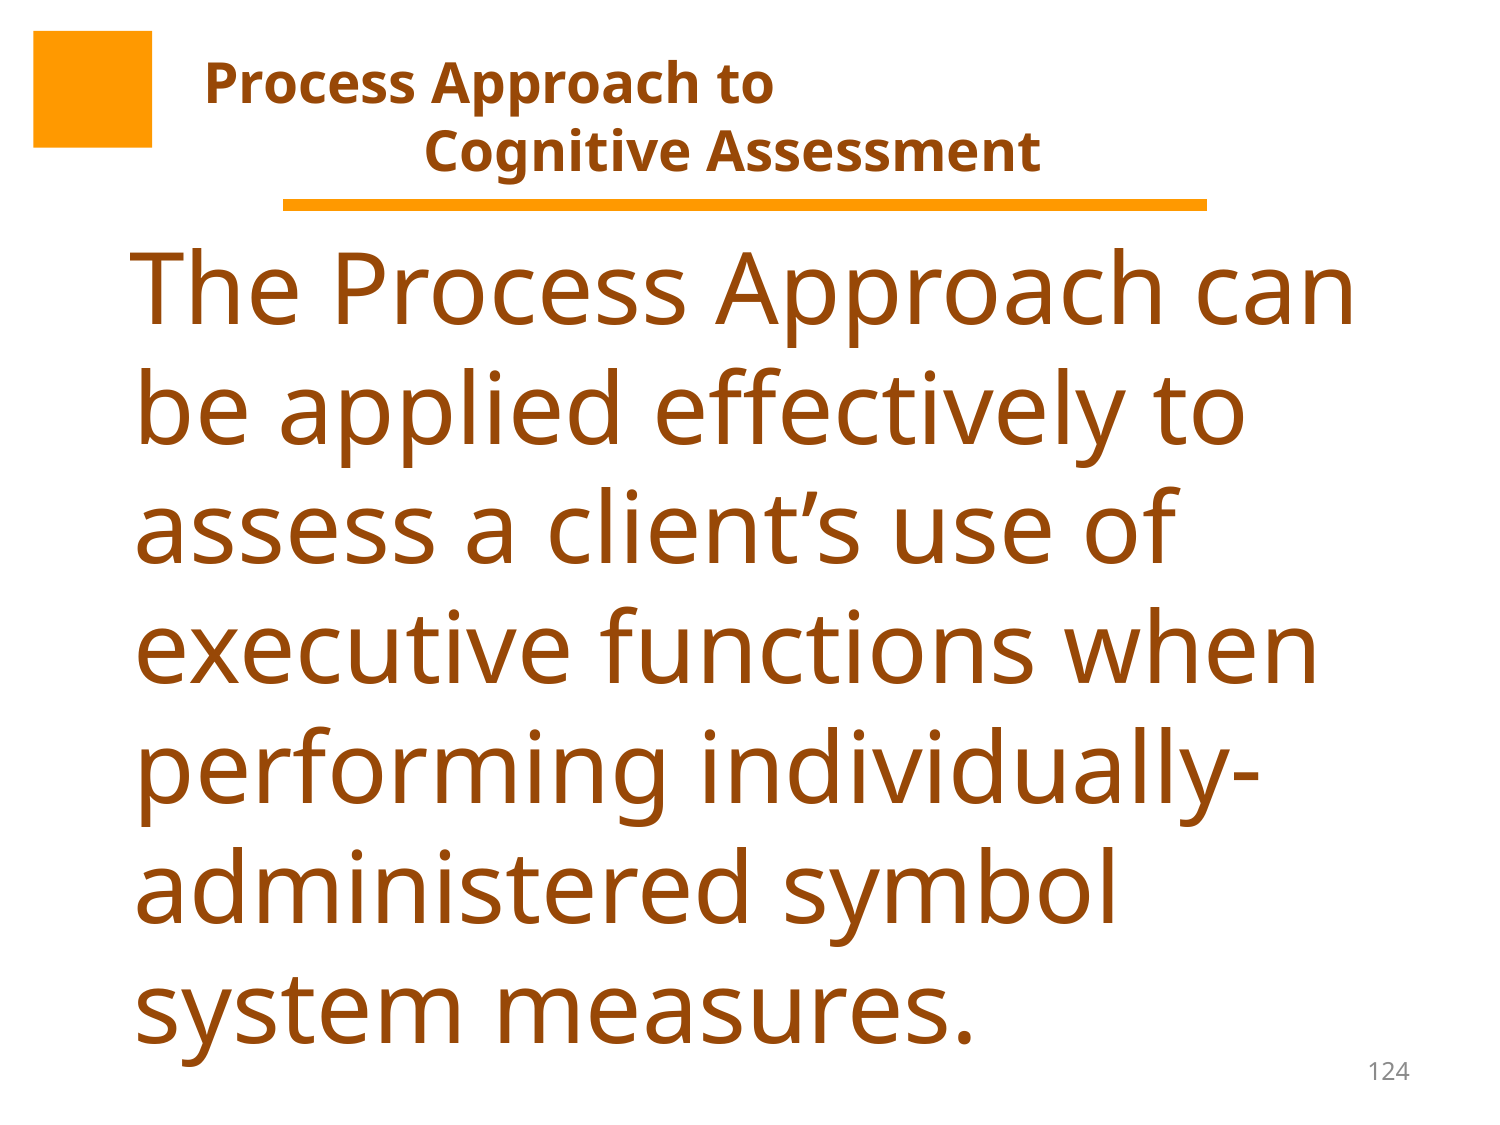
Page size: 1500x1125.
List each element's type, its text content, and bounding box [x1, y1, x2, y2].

slide_number 124 [1074, 1042, 1425, 1103]
text_box [31, 29, 154, 150]
list The Process Approach can be applied effectively to assess a client’s use of executive functions when performing individually-administered symbol system measures. [62, 216, 1426, 992]
title Process Approach to Cognitive Assessment [187, 37, 1472, 191]
